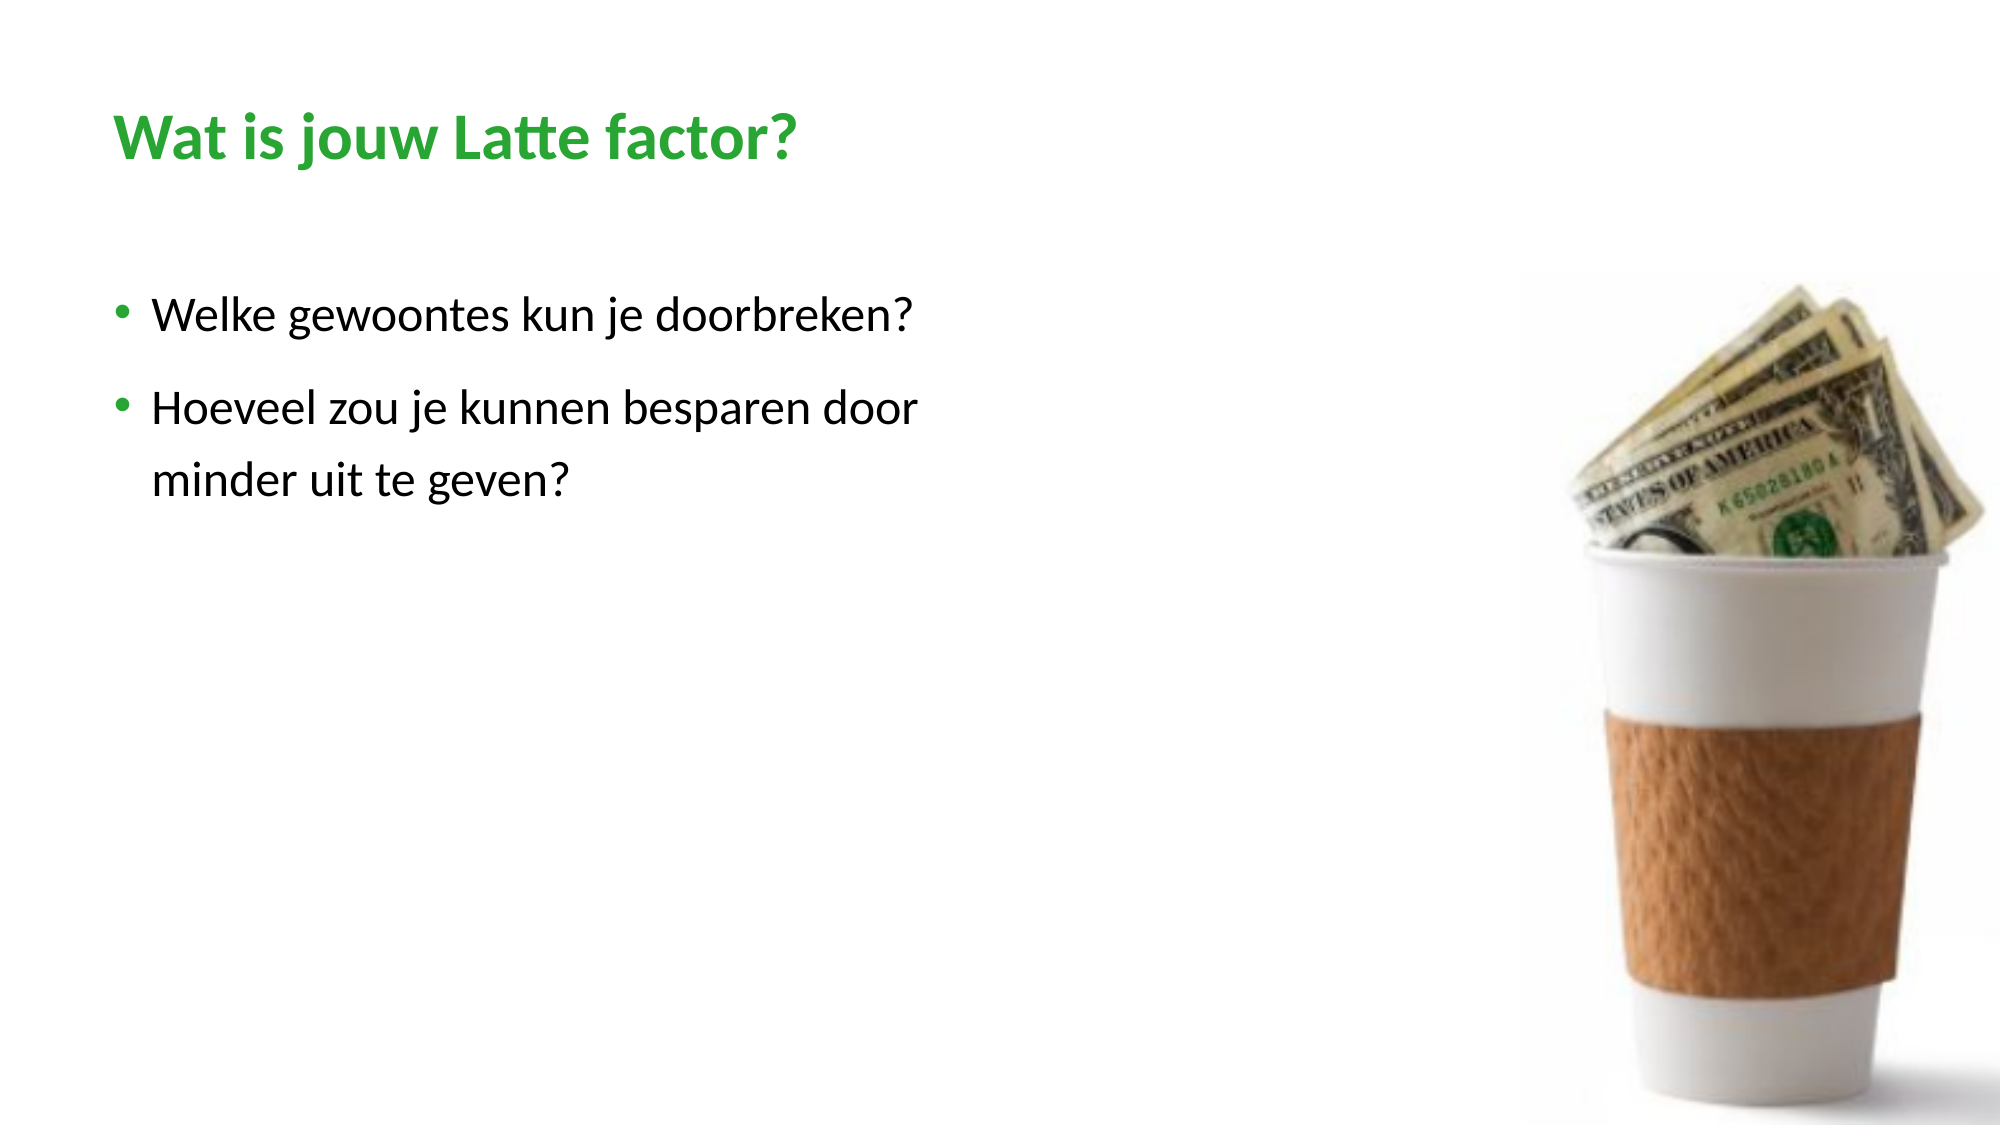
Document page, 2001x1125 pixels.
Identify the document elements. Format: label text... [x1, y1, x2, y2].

text_box Wat is jouw Latte factor? Welke gewoontes kun je doorbreken? Hoeveel zou je kunnen besparen door minder uit te geven? [114, 101, 1016, 845]
picture [1520, 270, 2000, 1125]
